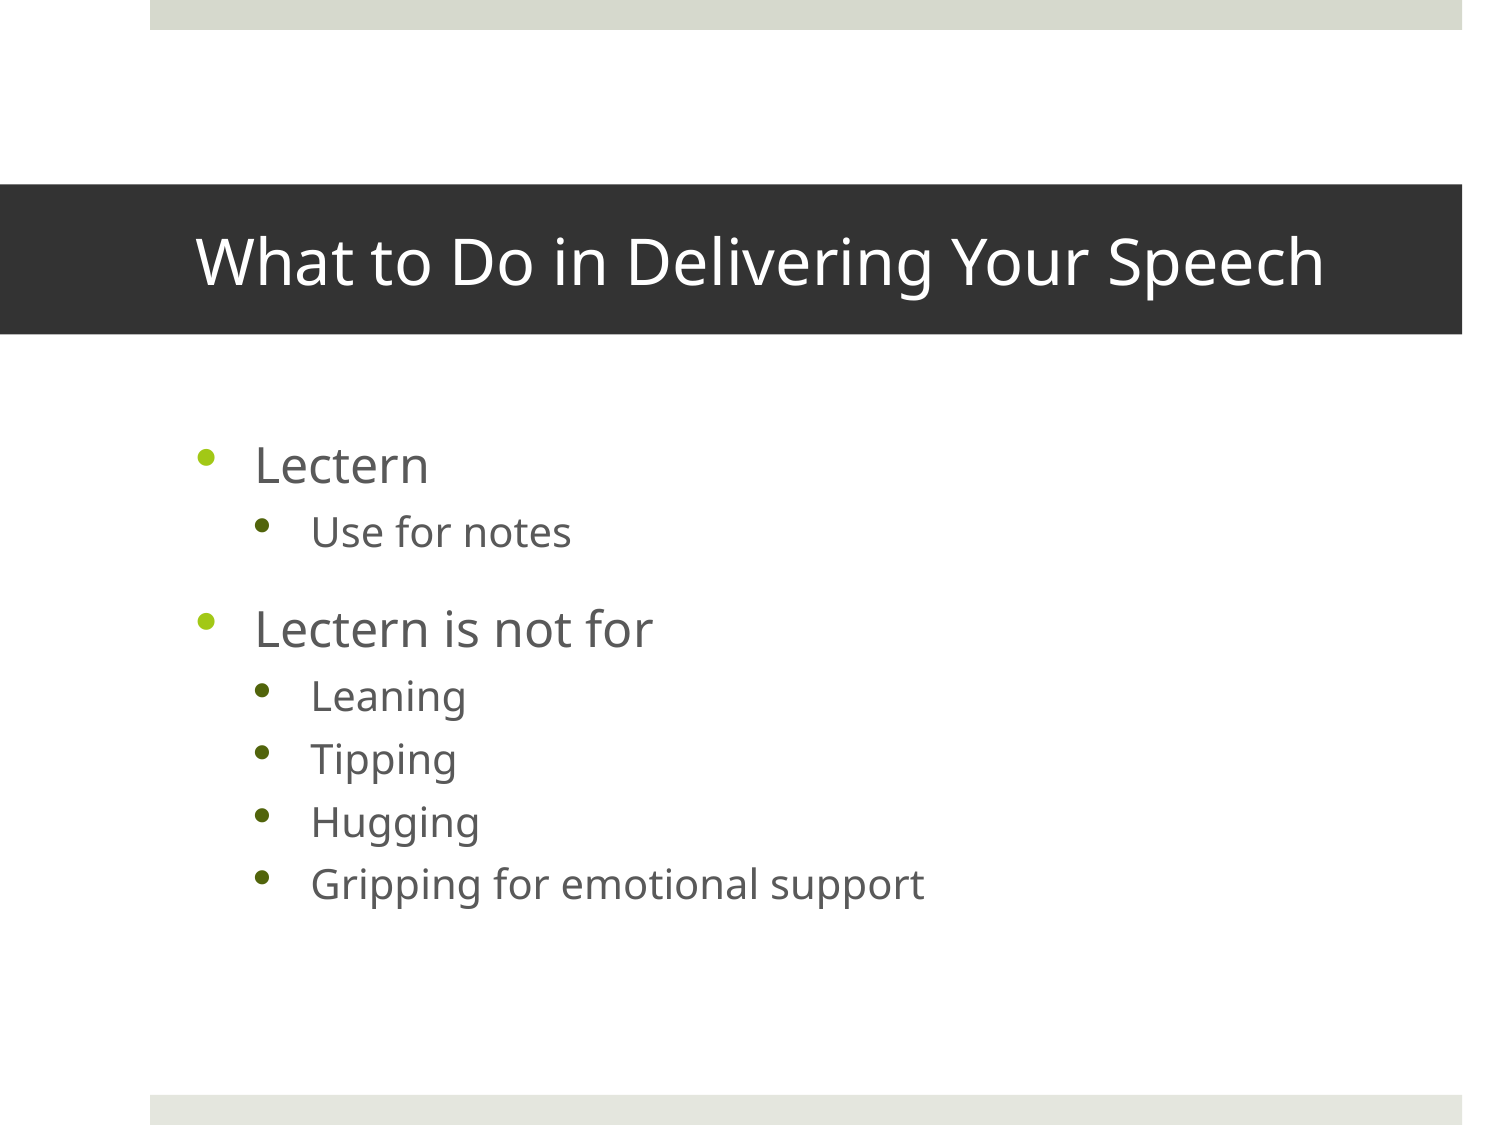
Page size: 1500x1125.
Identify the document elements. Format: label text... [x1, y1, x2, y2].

title What to Do in Delivering Your Speech [0, 184, 1463, 335]
list Lectern Use for notes Lectern is not for Leaning Tipping Hugging Gripping for emotional support [182, 425, 1432, 1028]
